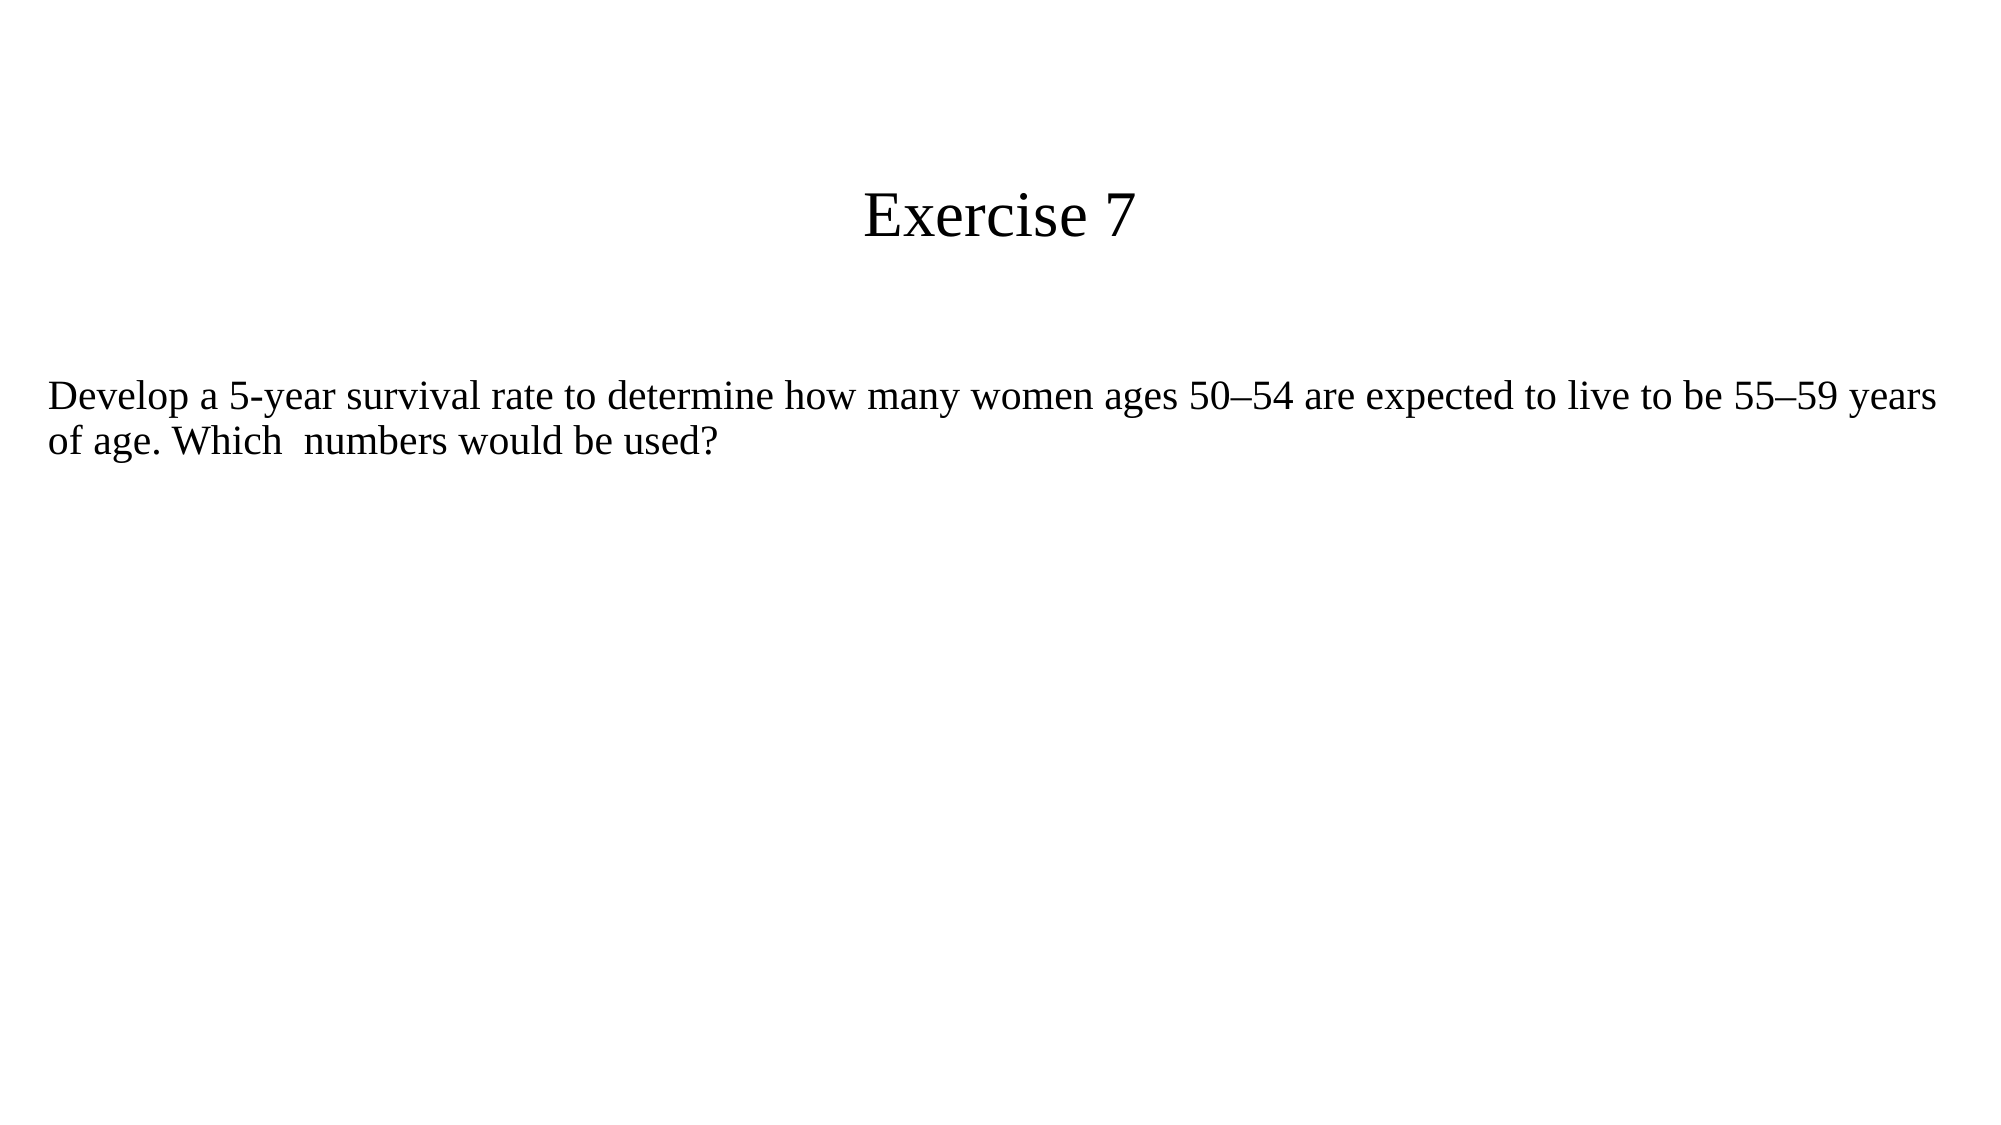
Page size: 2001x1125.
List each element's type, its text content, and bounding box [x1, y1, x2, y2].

title Exercise 7 [32, 172, 1969, 259]
